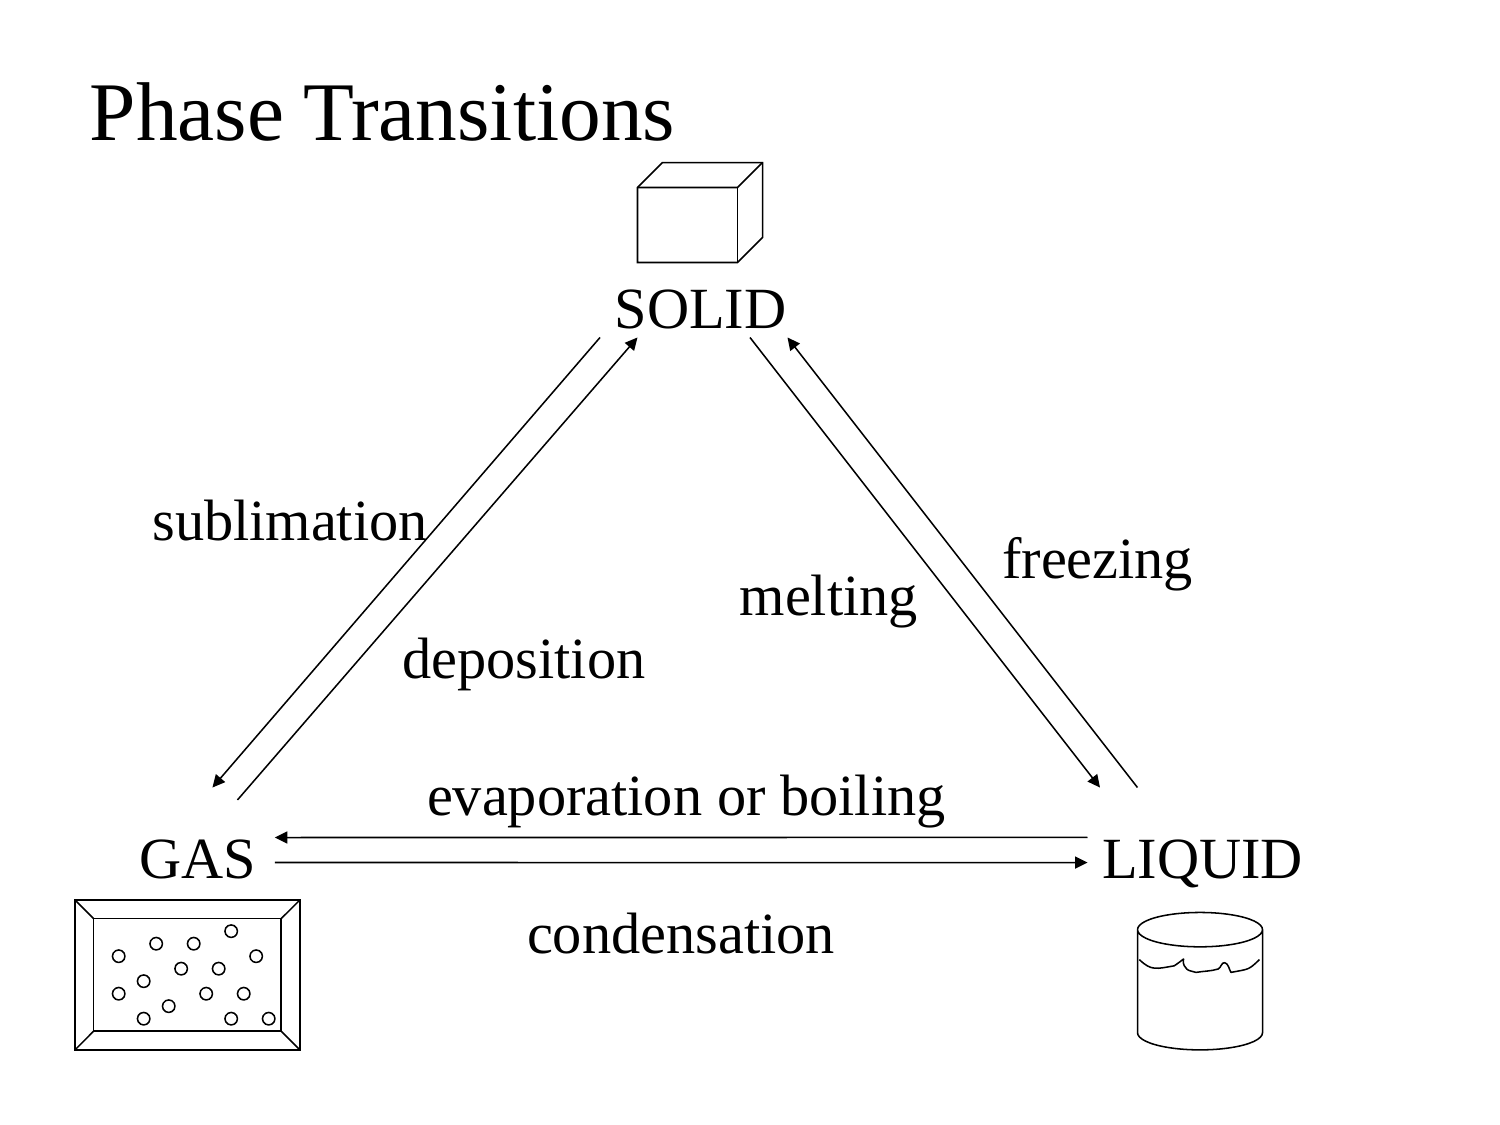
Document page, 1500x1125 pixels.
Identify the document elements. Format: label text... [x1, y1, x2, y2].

text_box [262, 1012, 275, 1025]
text_box [74, 899, 300, 1050]
text_box evaporation or boiling [412, 750, 988, 835]
text_box [137, 974, 150, 988]
text_box [1139, 959, 1260, 973]
text_box [137, 1012, 150, 1025]
text_box [237, 987, 250, 1000]
text_box [224, 1012, 238, 1025]
text_box [488, 337, 638, 511]
text_box [199, 987, 213, 1000]
text_box [1137, 912, 1263, 1050]
text_box melting [724, 549, 938, 635]
text_box [249, 949, 263, 963]
text_box [212, 962, 225, 975]
text_box [224, 924, 238, 938]
text_box sublimation [137, 474, 488, 560]
text_box [112, 987, 125, 1000]
text_box [162, 999, 175, 1013]
text_box [637, 162, 763, 263]
text_box [174, 962, 188, 975]
text_box SOLID [599, 262, 825, 348]
text_box [112, 949, 125, 963]
text_box [274, 831, 1088, 844]
text_box [274, 856, 1088, 869]
text_box Phase Transitions [75, 50, 700, 165]
text_box [787, 337, 987, 595]
text_box [212, 560, 409, 788]
text_box [938, 579, 1100, 788]
text_box [187, 937, 200, 950]
text_box GAS [124, 812, 288, 898]
text_box deposition [387, 612, 675, 698]
text_box freezing [987, 512, 1388, 598]
text_box condensation [512, 887, 863, 973]
text_box [149, 937, 163, 950]
text_box LIQUID [1087, 812, 1338, 898]
